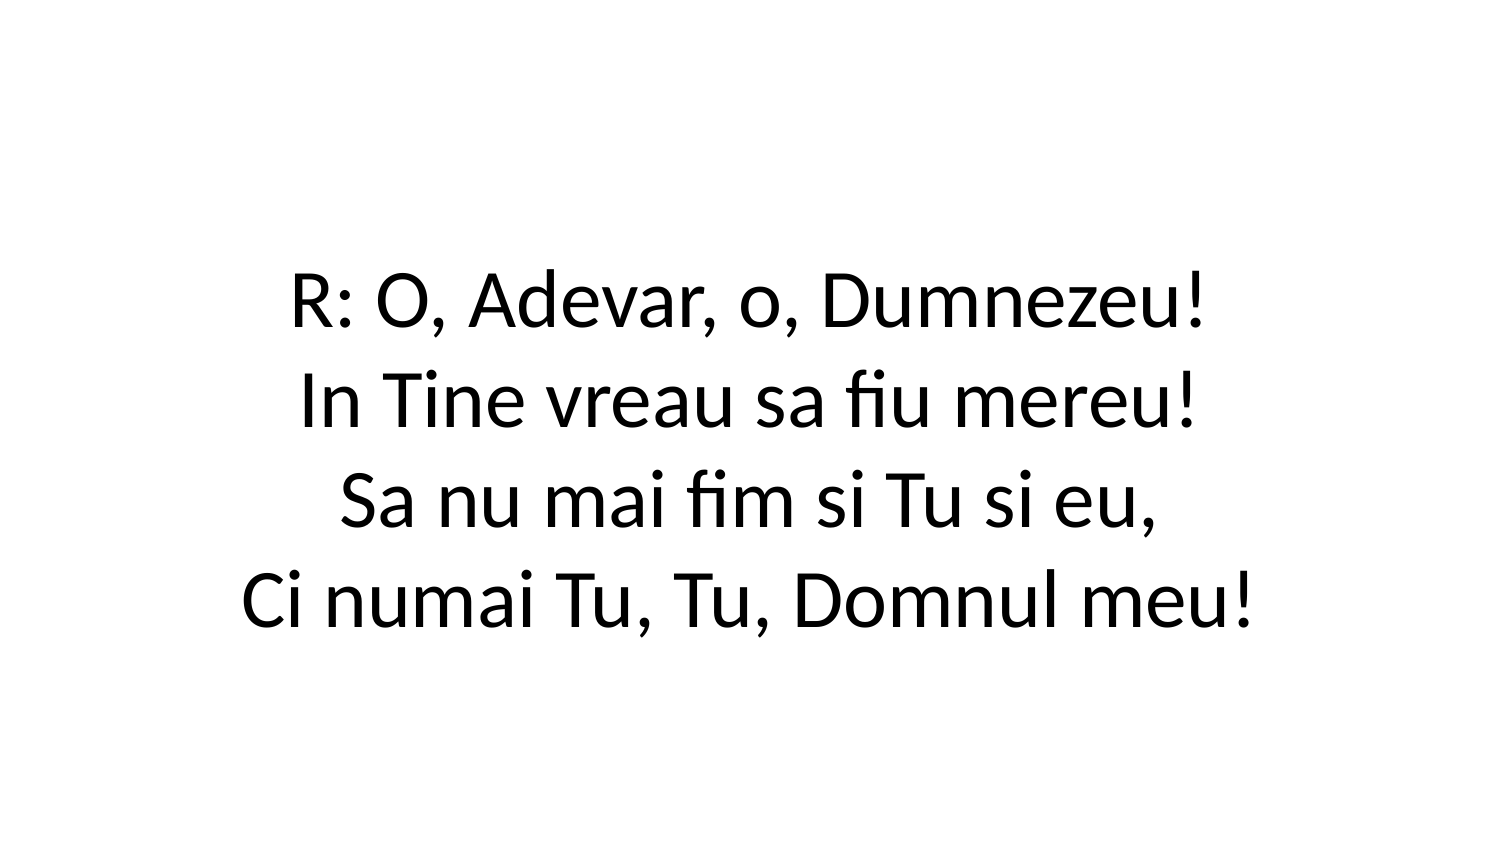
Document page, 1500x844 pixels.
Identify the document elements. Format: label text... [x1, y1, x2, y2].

text_box R: O, Adevar, o, Dumnezeu! In Tine vreau sa fiu mereu! Sa nu mai fim si Tu si eu, Ci numai Tu, Tu, Domnul meu! [226, 192, 1274, 652]
